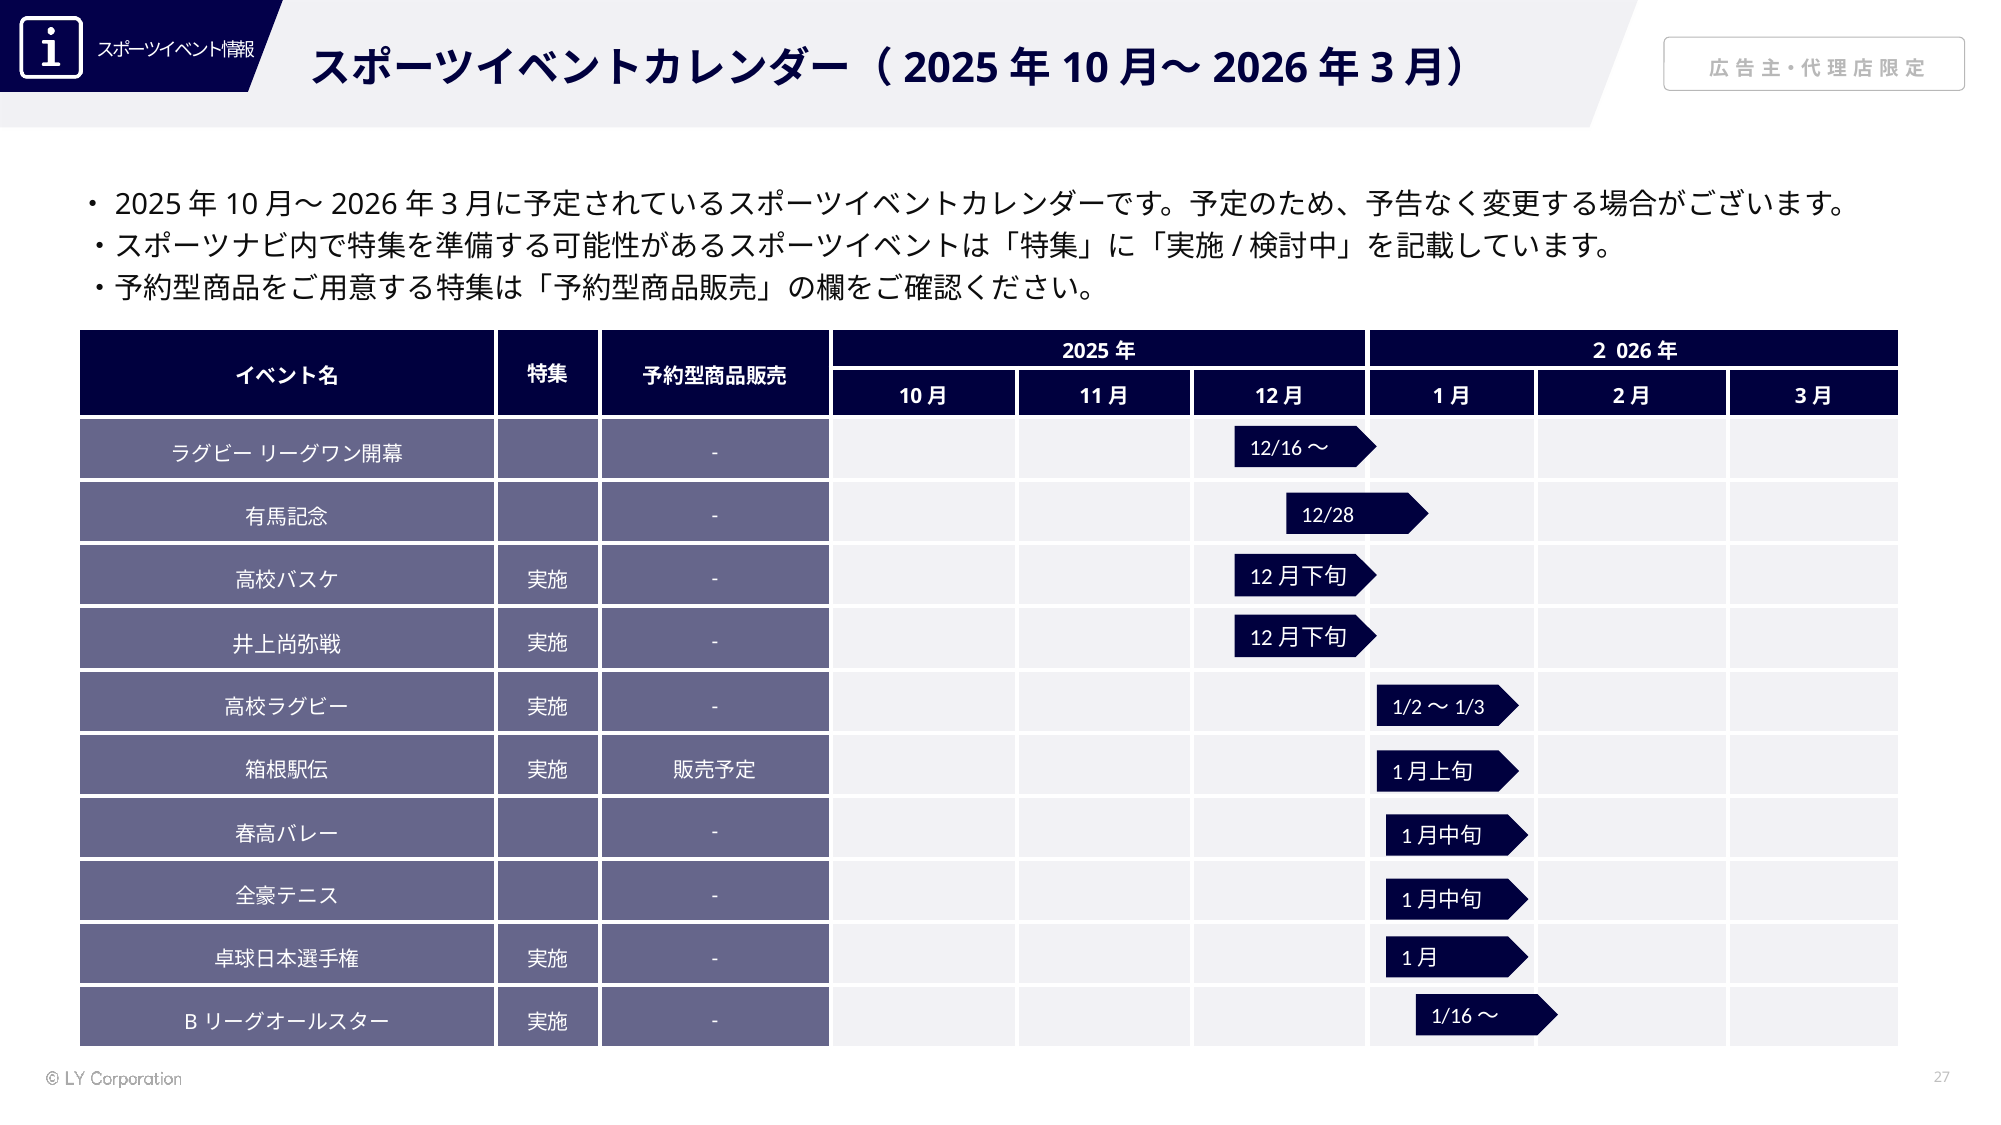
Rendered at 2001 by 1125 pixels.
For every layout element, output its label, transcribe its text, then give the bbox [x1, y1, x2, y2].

table_cell [1538, 735, 1726, 794]
text_box 12/16〜 [1234, 425, 1377, 468]
table_cell [1370, 545, 1534, 604]
table_cell ラグビー リーグワン開幕 [80, 419, 494, 478]
table_cell 井上尚弥戦 [80, 608, 494, 668]
table_cell [1538, 608, 1726, 668]
table_cell ‐ [602, 672, 829, 731]
table_cell 春高バレー [80, 798, 494, 857]
table_cell [833, 987, 1015, 1046]
table_cell - [602, 419, 829, 478]
table_cell 実施 [498, 545, 598, 604]
table_cell 実施 [498, 924, 598, 983]
table_cell Bリーグオールスター [80, 987, 494, 1046]
table_cell [498, 861, 598, 920]
table_cell [1019, 672, 1190, 731]
table_header 特集 [498, 330, 598, 415]
table_cell [1730, 672, 1898, 731]
table_cell [1194, 861, 1365, 920]
table_cell [1194, 798, 1365, 857]
table_cell [1370, 482, 1534, 541]
list スポーツイベント情報 [92, 13, 270, 81]
table_cell [1538, 861, 1726, 920]
table_cell [1194, 482, 1365, 541]
table_cell 販売予定 [602, 735, 829, 794]
table_cell - [602, 798, 829, 857]
table_cell [1370, 861, 1534, 920]
table_cell [1730, 861, 1898, 920]
table_header 2025年 [833, 330, 1365, 366]
table_cell [1019, 419, 1190, 478]
table_cell [1370, 735, 1534, 794]
table_cell [1194, 672, 1365, 731]
table_cell [1538, 987, 1726, 1046]
table_cell [1019, 545, 1190, 604]
table_cell [1194, 924, 1365, 983]
table_cell 12月 [1194, 370, 1365, 415]
text_box 12月下旬 [1234, 614, 1377, 658]
table_cell [1730, 545, 1898, 604]
table_cell [1019, 608, 1190, 668]
table_cell [498, 798, 598, 857]
table_cell [1194, 735, 1365, 794]
table_cell [1370, 987, 1534, 1046]
table_cell [833, 861, 1015, 920]
table_cell [1194, 419, 1365, 478]
picture [46, 1071, 181, 1088]
text_box 1月 [1386, 936, 1529, 978]
table_cell [1194, 545, 1365, 604]
table_cell [1019, 924, 1190, 983]
table_cell - [602, 924, 829, 983]
table_cell 3月 [1730, 370, 1898, 415]
table_header ２026年 [1370, 330, 1898, 366]
table_cell 1月 [1370, 370, 1534, 415]
table_cell [1730, 482, 1898, 541]
table_header 予約型商品販売 [602, 330, 829, 415]
table_header イベント名 [80, 330, 494, 415]
table_cell [833, 419, 1015, 478]
table_cell [1538, 798, 1726, 857]
table_cell 卓球日本選手権 [80, 924, 494, 983]
table_cell [1019, 798, 1190, 857]
table_cell - [602, 482, 829, 541]
table_cell 実施 [498, 672, 598, 731]
table_cell 2月 [1538, 370, 1726, 415]
table_cell [1538, 419, 1726, 478]
table_cell [1370, 419, 1534, 478]
table_cell [1538, 924, 1726, 983]
table_cell [498, 482, 598, 541]
table_cell [1370, 608, 1534, 668]
table_cell ‐ [602, 608, 829, 668]
table_cell [1730, 924, 1898, 983]
text_box ・2025年10月～2026年3月に予定されているスポーツイベントカレンダーです。予定のため、予告なく変更する場合がございます。 ・スポーツナビ内で特集を準備する可能性があるスポーツイベントは「特集」に「実施/検討中」を記載しています。 ・予約型商品をご用意する特集は「予約型商品販売」の欄をご確認ください。 [78, 178, 1922, 305]
table_cell 実施 [498, 735, 598, 794]
table_cell 全豪テニス [80, 861, 494, 920]
table_cell [1370, 798, 1534, 857]
text_box 1月上旬 [1376, 750, 1520, 792]
table_cell [1730, 987, 1898, 1046]
table_cell 実施 [498, 987, 598, 1046]
table_cell [1370, 924, 1534, 983]
table_cell 高校ラグビー [80, 672, 494, 731]
table_cell 有馬記念 [80, 482, 494, 541]
list スポーツイベントカレンダー（2025年10月～2026年3月） [309, 41, 1645, 97]
table_cell [833, 608, 1015, 668]
text_box 1/2～1/3 [1376, 684, 1520, 726]
picture [9, 5, 92, 87]
table_cell [1194, 608, 1365, 668]
table_cell 11月 [1019, 370, 1190, 415]
table_cell - [602, 861, 829, 920]
text_box 1月中旬 [1386, 878, 1529, 920]
table_cell [833, 482, 1015, 541]
table_cell [1730, 798, 1898, 857]
table_cell [1538, 482, 1726, 541]
table_cell [1730, 735, 1898, 794]
table_cell [833, 545, 1015, 604]
table_cell [1019, 861, 1190, 920]
table_cell [833, 798, 1015, 857]
table_cell [498, 419, 598, 478]
table_cell [1730, 608, 1898, 668]
table_cell [1730, 419, 1898, 478]
table_cell [1538, 672, 1726, 731]
table_cell [1370, 672, 1534, 731]
table_cell [1019, 482, 1190, 541]
text_box 12月下旬 [1234, 553, 1377, 597]
table_cell ‐ [602, 987, 829, 1046]
table_cell [1194, 987, 1365, 1046]
table_cell 箱根駅伝 [80, 735, 494, 794]
text_box 12/28 [1286, 492, 1429, 534]
table_cell [1019, 987, 1190, 1046]
table_cell 10月 [833, 370, 1015, 415]
table_cell [1538, 545, 1726, 604]
table_cell ‐ [602, 545, 829, 604]
table_cell 高校バスケ [80, 545, 494, 604]
text_box 1/16〜 [1415, 994, 1559, 1036]
table_cell [833, 924, 1015, 983]
table_cell 実施 [498, 608, 598, 668]
text_box 1月中旬 [1386, 814, 1529, 856]
table_cell [833, 672, 1015, 731]
table_cell [833, 735, 1015, 794]
table_cell [1019, 735, 1190, 794]
